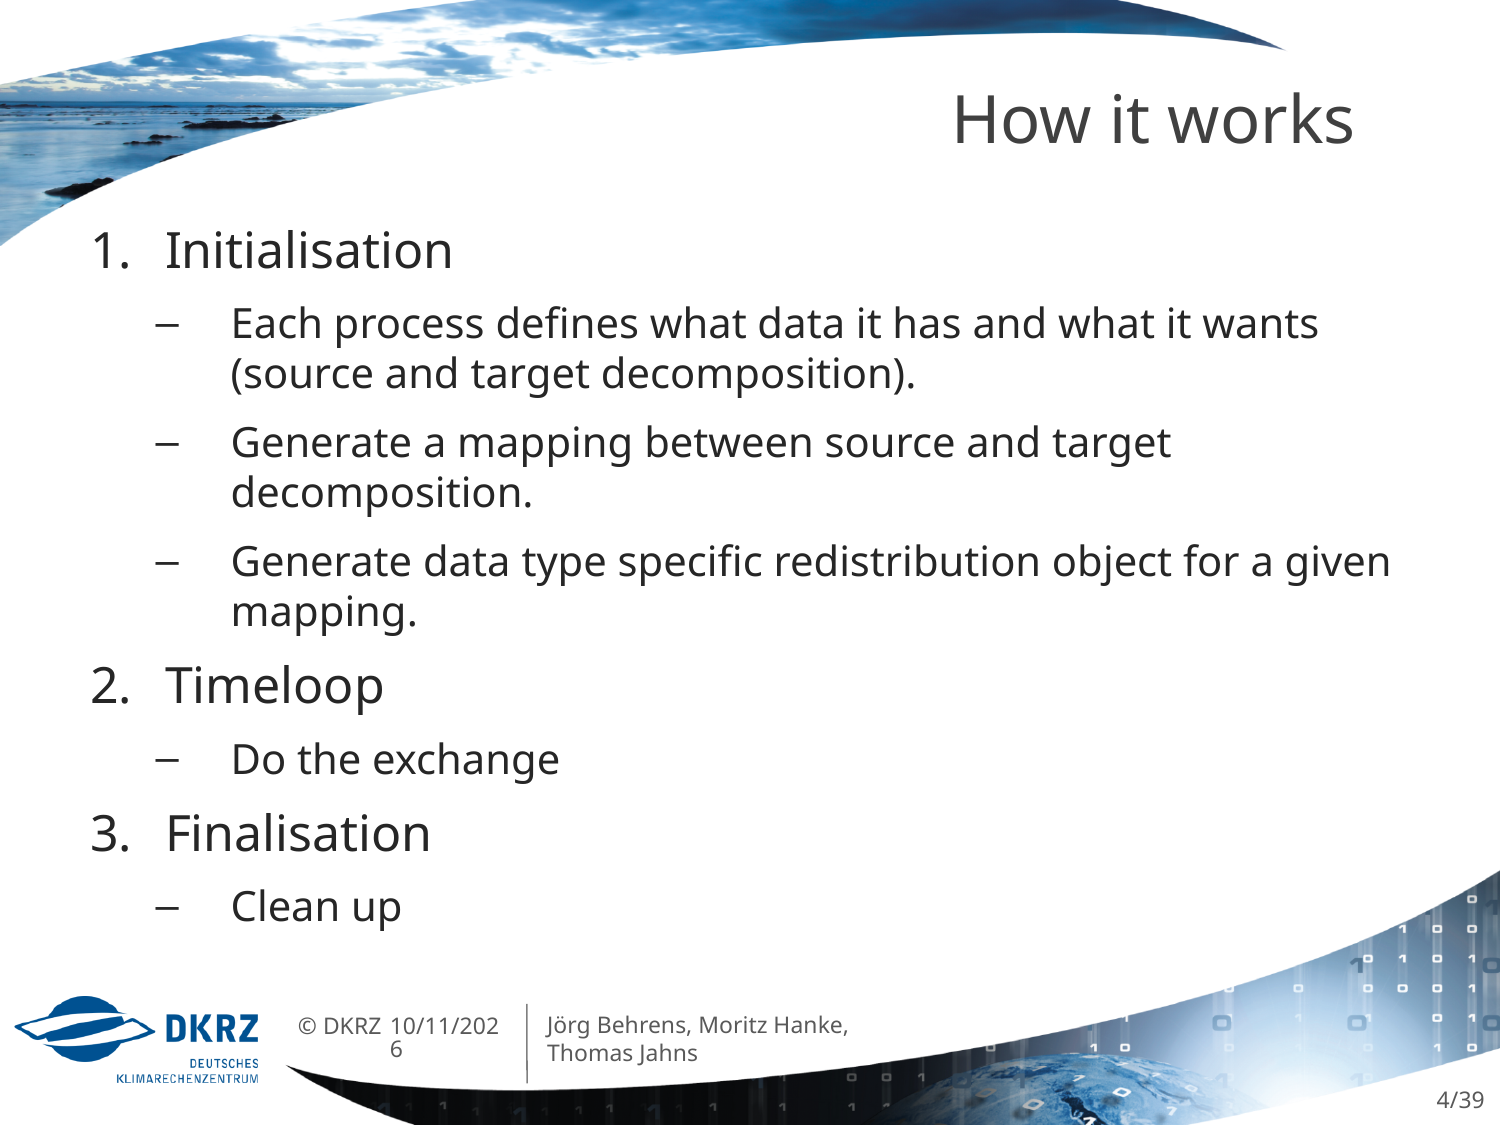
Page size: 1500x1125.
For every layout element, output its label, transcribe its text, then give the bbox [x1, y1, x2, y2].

picture [0, 0, 1288, 246]
list Initialisation Each process defines what data it has and what it wants (source and target decomposition). Generate a mapping between source and target decomposition. Generate data type specific redistribution object for a given mapping. Timeloop Do the exchange Finalisation Clean up [74, 210, 1426, 985]
title How it works [480, 70, 1372, 165]
footer Jörg Behrens, Moritz Hanke, Thomas Jahns [532, 1003, 884, 1082]
picture [285, 867, 1500, 1125]
picture [14, 996, 258, 1083]
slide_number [375, 1004, 528, 1052]
slide_number 4 [1333, 1078, 1465, 1125]
